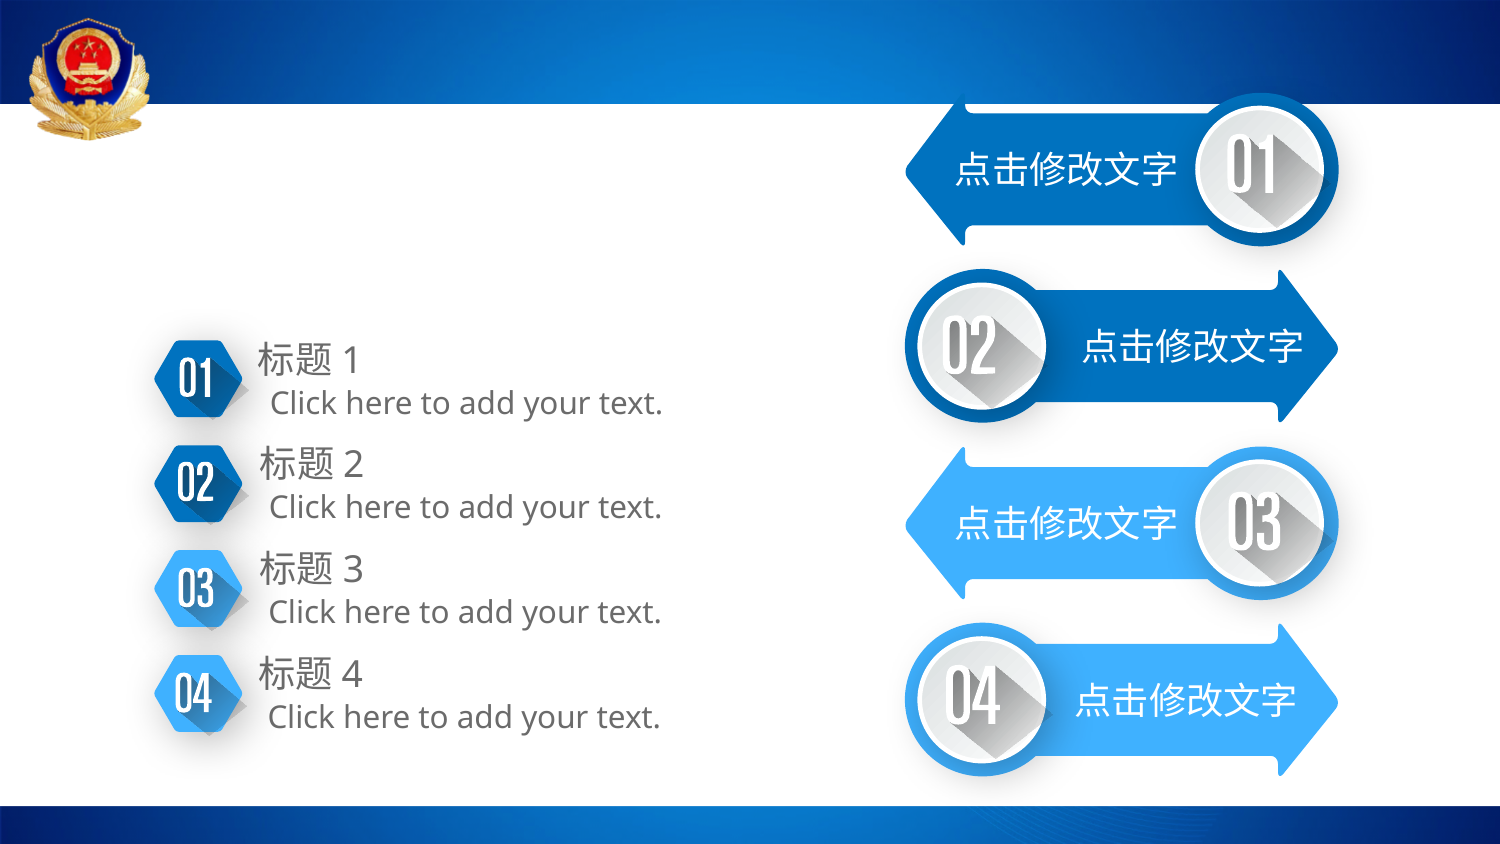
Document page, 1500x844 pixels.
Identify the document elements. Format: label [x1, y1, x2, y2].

text_box [153, 644, 794, 741]
text_box [904, 268, 1339, 424]
text_box [153, 434, 796, 532]
text_box [153, 330, 797, 427]
picture [0, 0, 1500, 141]
text_box [904, 445, 1339, 601]
text_box [153, 539, 795, 637]
text_box [904, 91, 1339, 247]
text_box [904, 621, 1339, 778]
picture [0, 807, 1500, 844]
